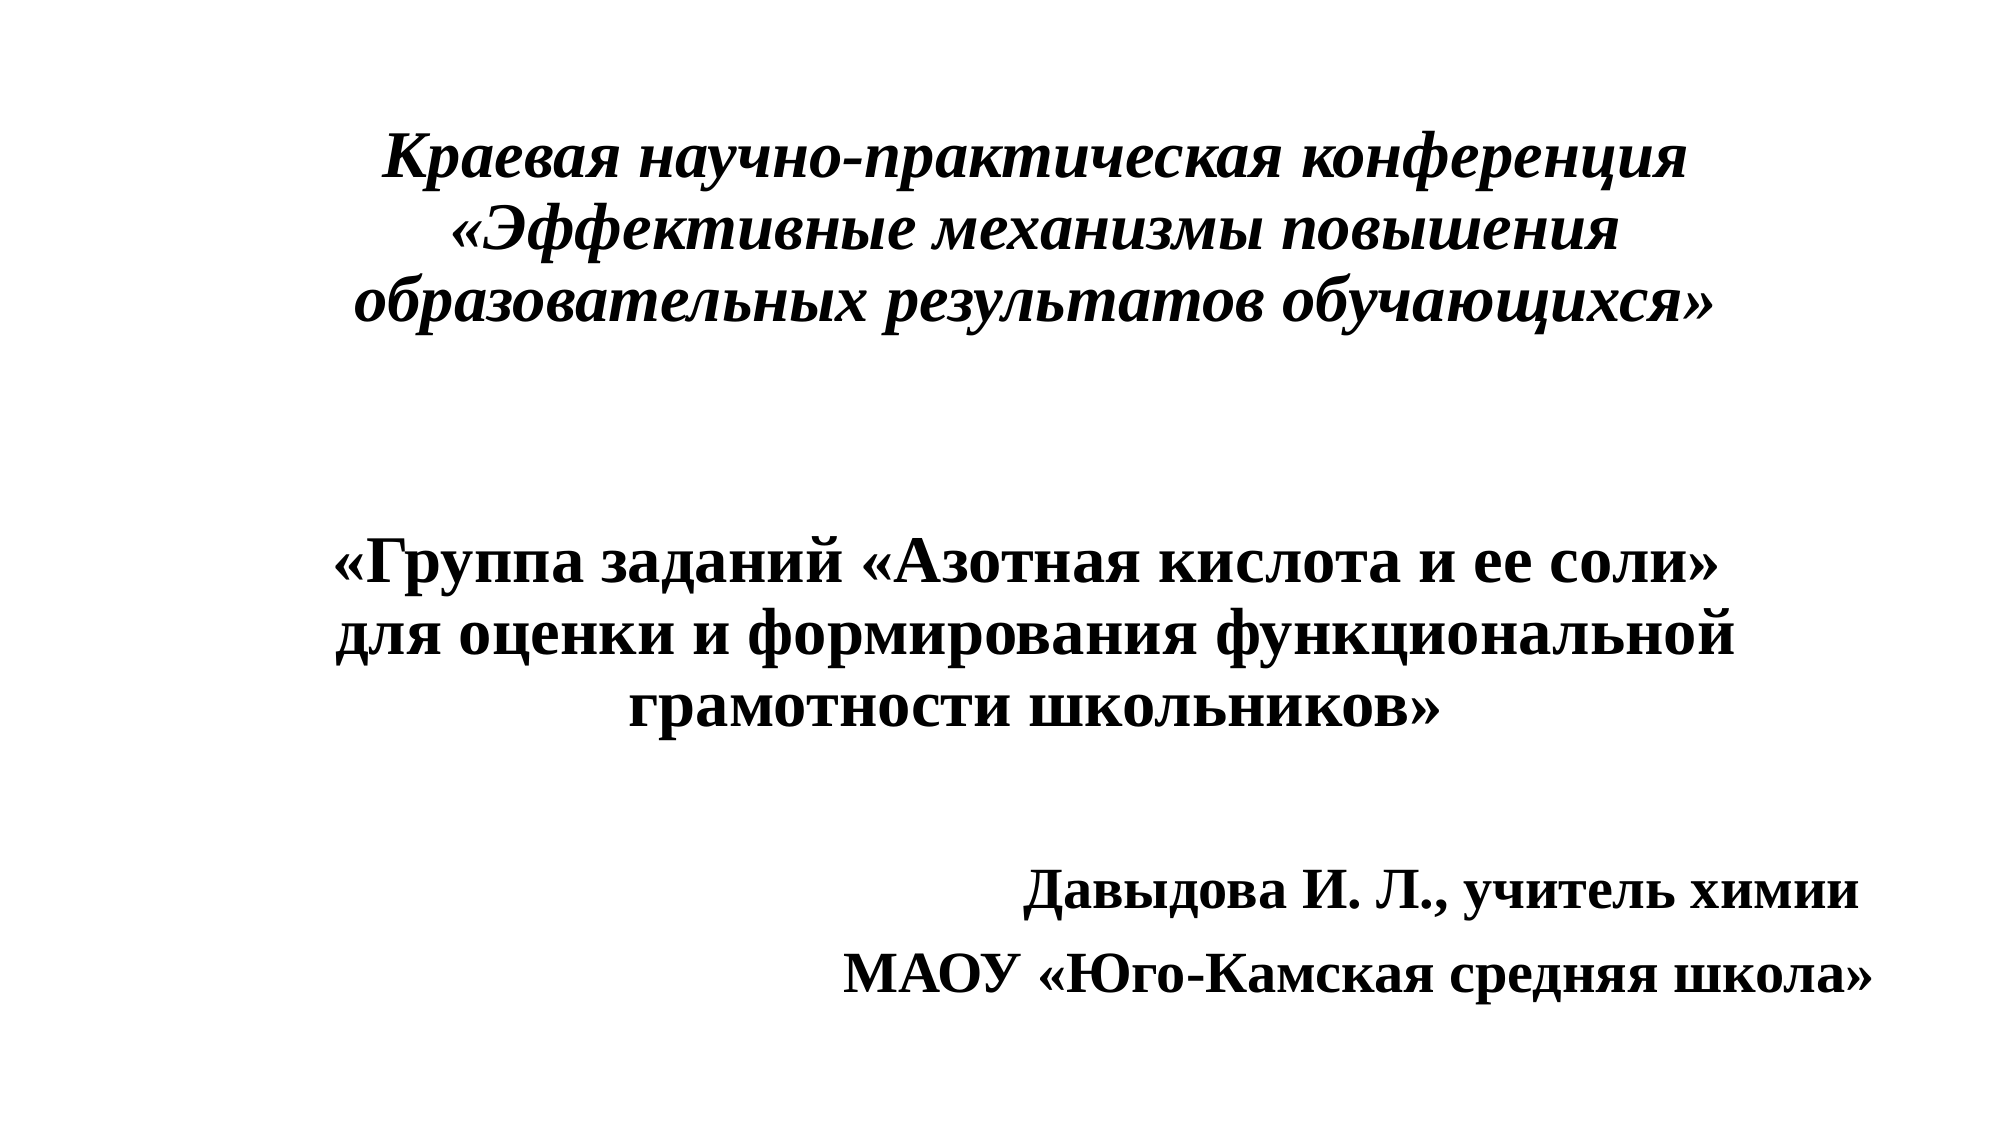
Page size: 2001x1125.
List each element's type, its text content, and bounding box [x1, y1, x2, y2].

title Краевая научно-практическая конференция «Эффективные механизмы повышения образовательных результатов обучающихся» «Группа заданий «Азотная кислота и ее соли» для оценки и формирования функциональной грамотности школьников» [222, 47, 1850, 749]
subtitle Давыдова И. Л., учитель химии МАОУ «Юго-Камская средняя школа» [784, 850, 1891, 1023]
